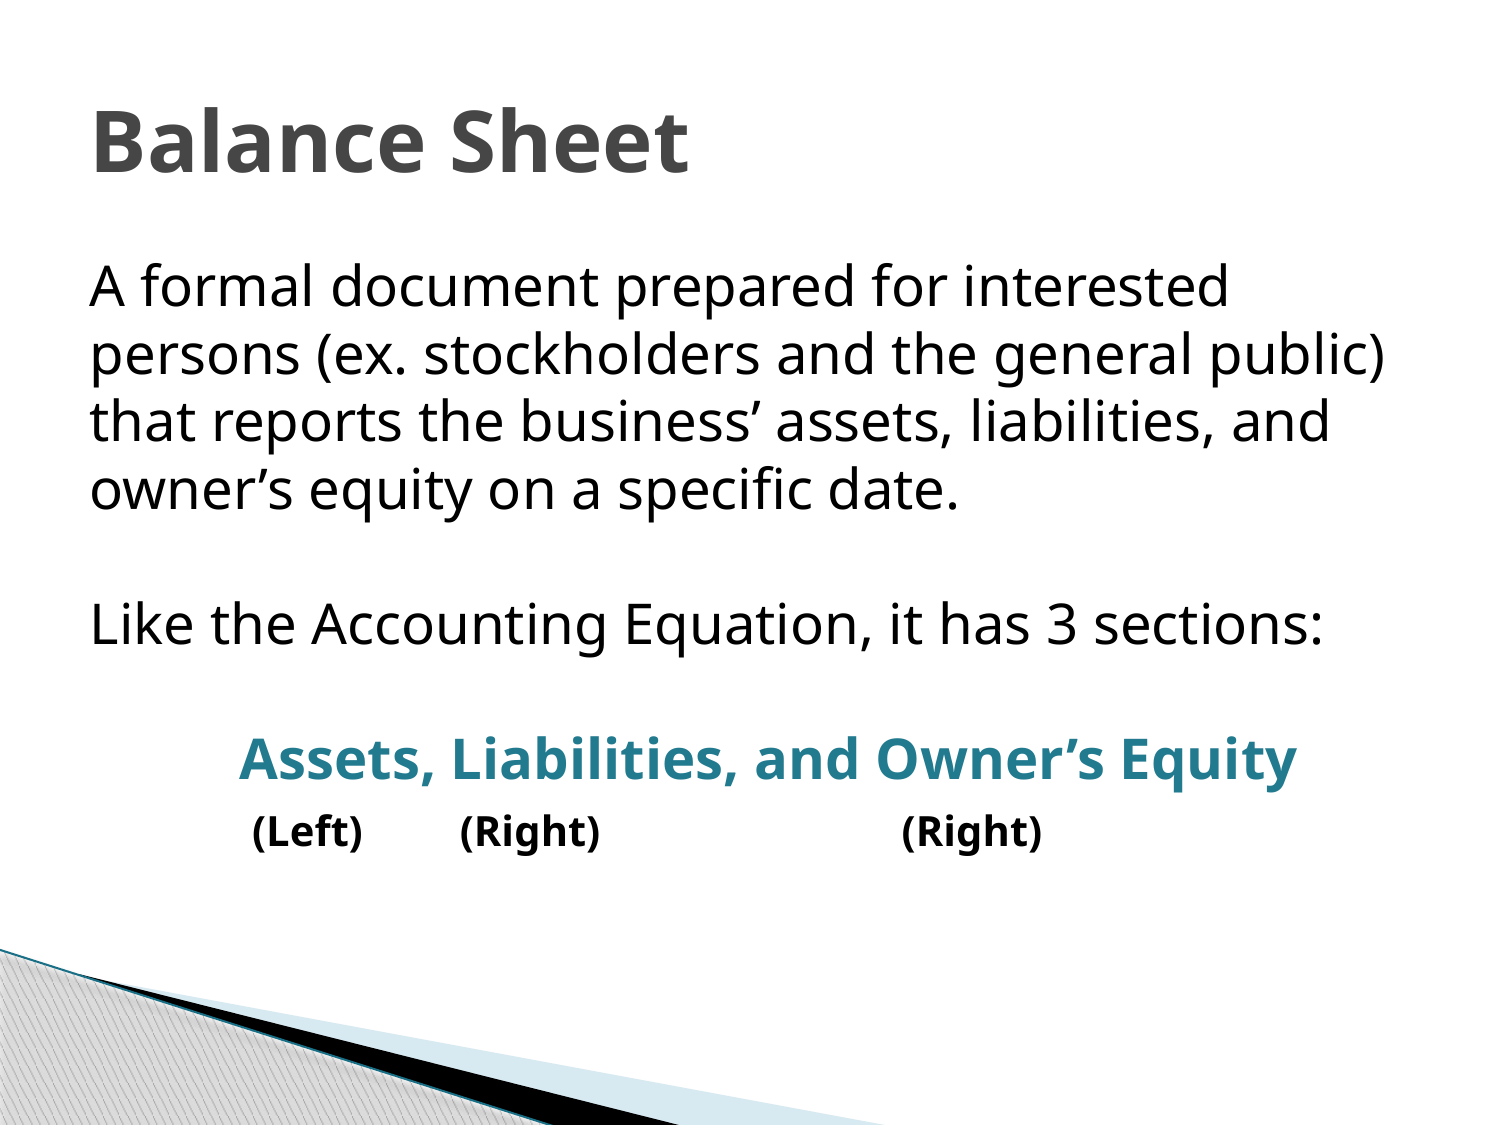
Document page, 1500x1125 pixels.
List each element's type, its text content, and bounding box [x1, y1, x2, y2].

list A formal document prepared for interested persons (ex. stockholders and the general public) that reports the business’ assets, liabilities, and owner’s equity on a specific date. Like the Accounting Equation, it has 3 sections: Assets, Liabilities, and Owner’s Equity (Left) (Right) (Right) [75, 243, 1425, 986]
title Balance Sheet [75, 45, 1425, 233]
